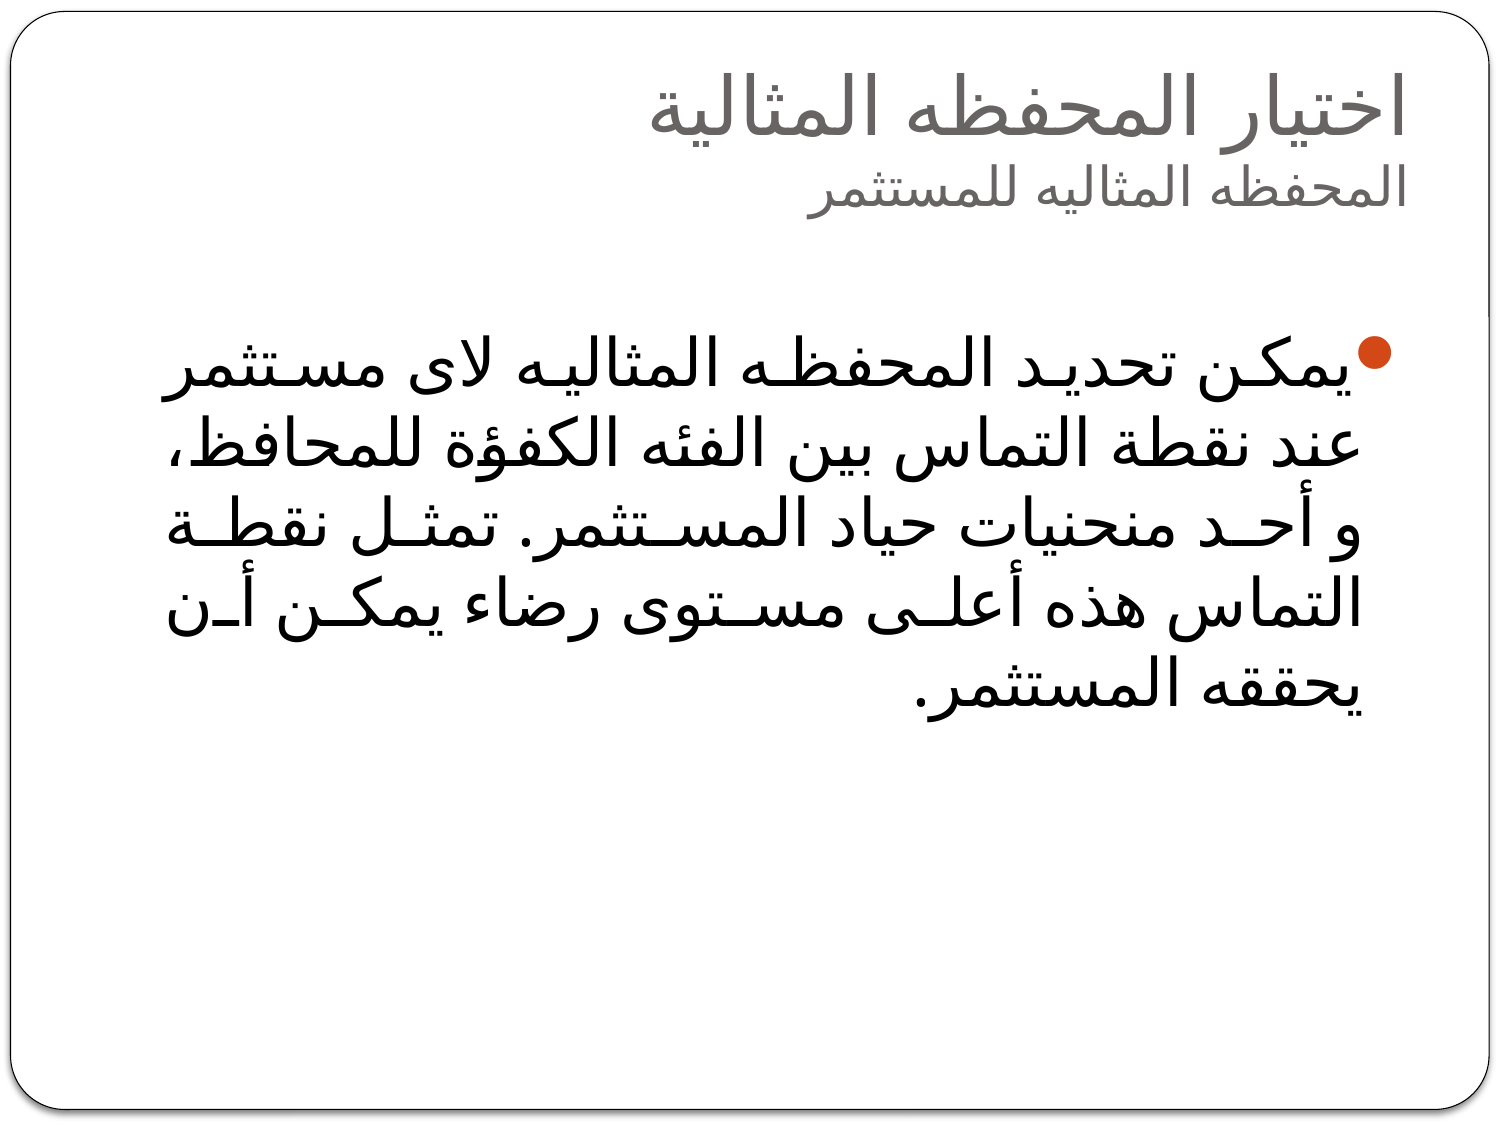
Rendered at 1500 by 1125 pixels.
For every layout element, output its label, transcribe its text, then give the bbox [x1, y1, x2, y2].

title اختيار المحفظه المثالية المحفظه المثاليه للمستثمر [150, 45, 1425, 233]
list يمكن تحديد المحفظه المثاليه لاى مستثمر عند نقطة التماس بين الفئه الكفؤة للمحافظ، و أحد منحنيات حياد المستثمر. تمثل نقطة التماس هذه أعلى مستوى رضاء يمكن أن يحققه المستثمر. [150, 312, 1425, 988]
